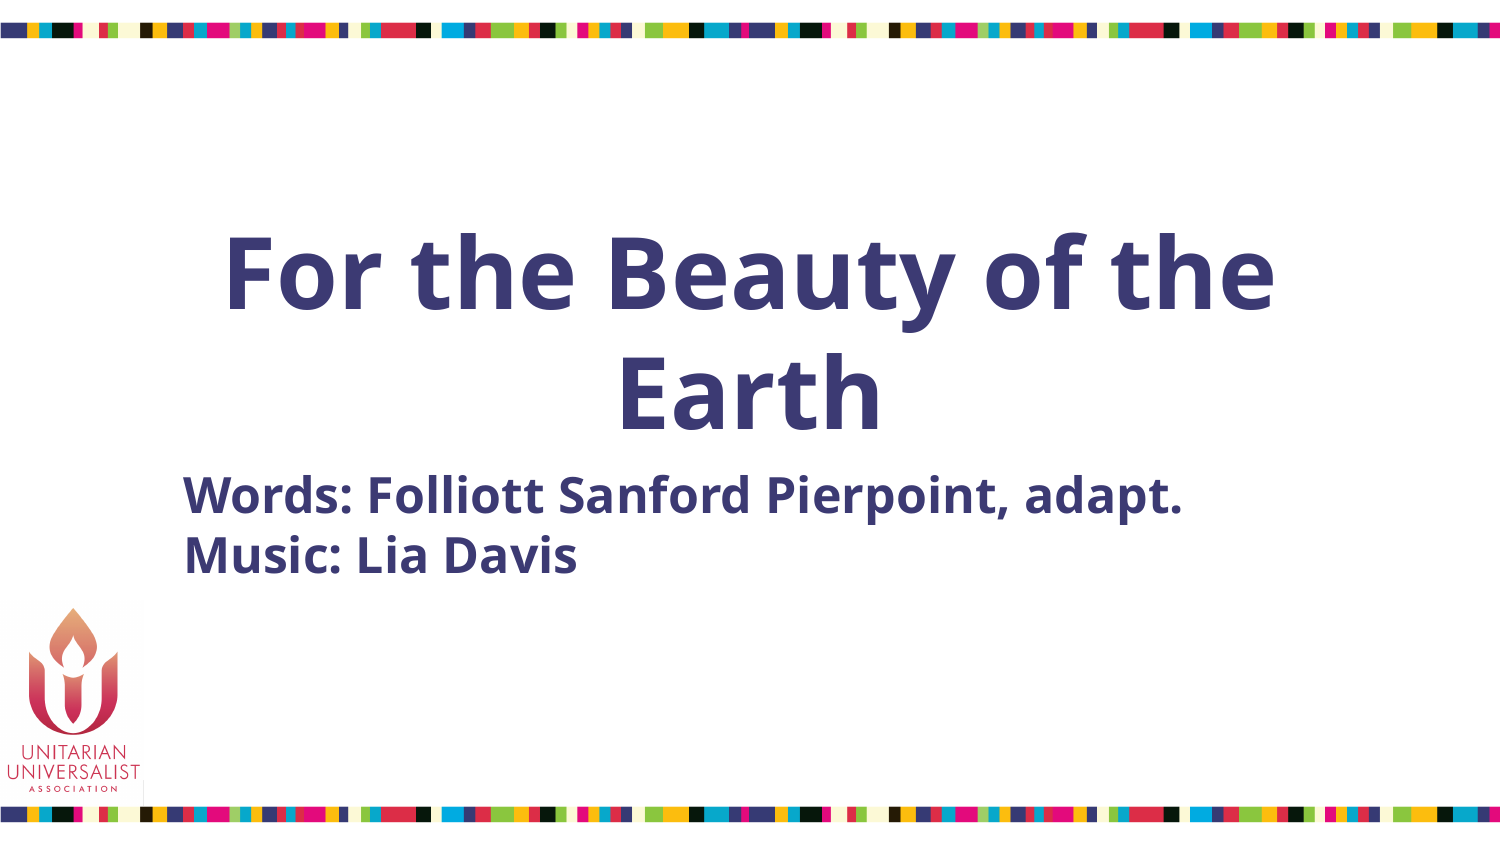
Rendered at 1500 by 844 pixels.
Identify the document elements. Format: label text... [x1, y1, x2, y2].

picture [0, 600, 1500, 824]
text_box For the Beauty of the Earth [74, 75, 1425, 465]
picture [0, 22, 1500, 40]
text_box Words: Folliott Sanford Pierpoint, adapt. Music: Lia Davis [168, 448, 1495, 659]
